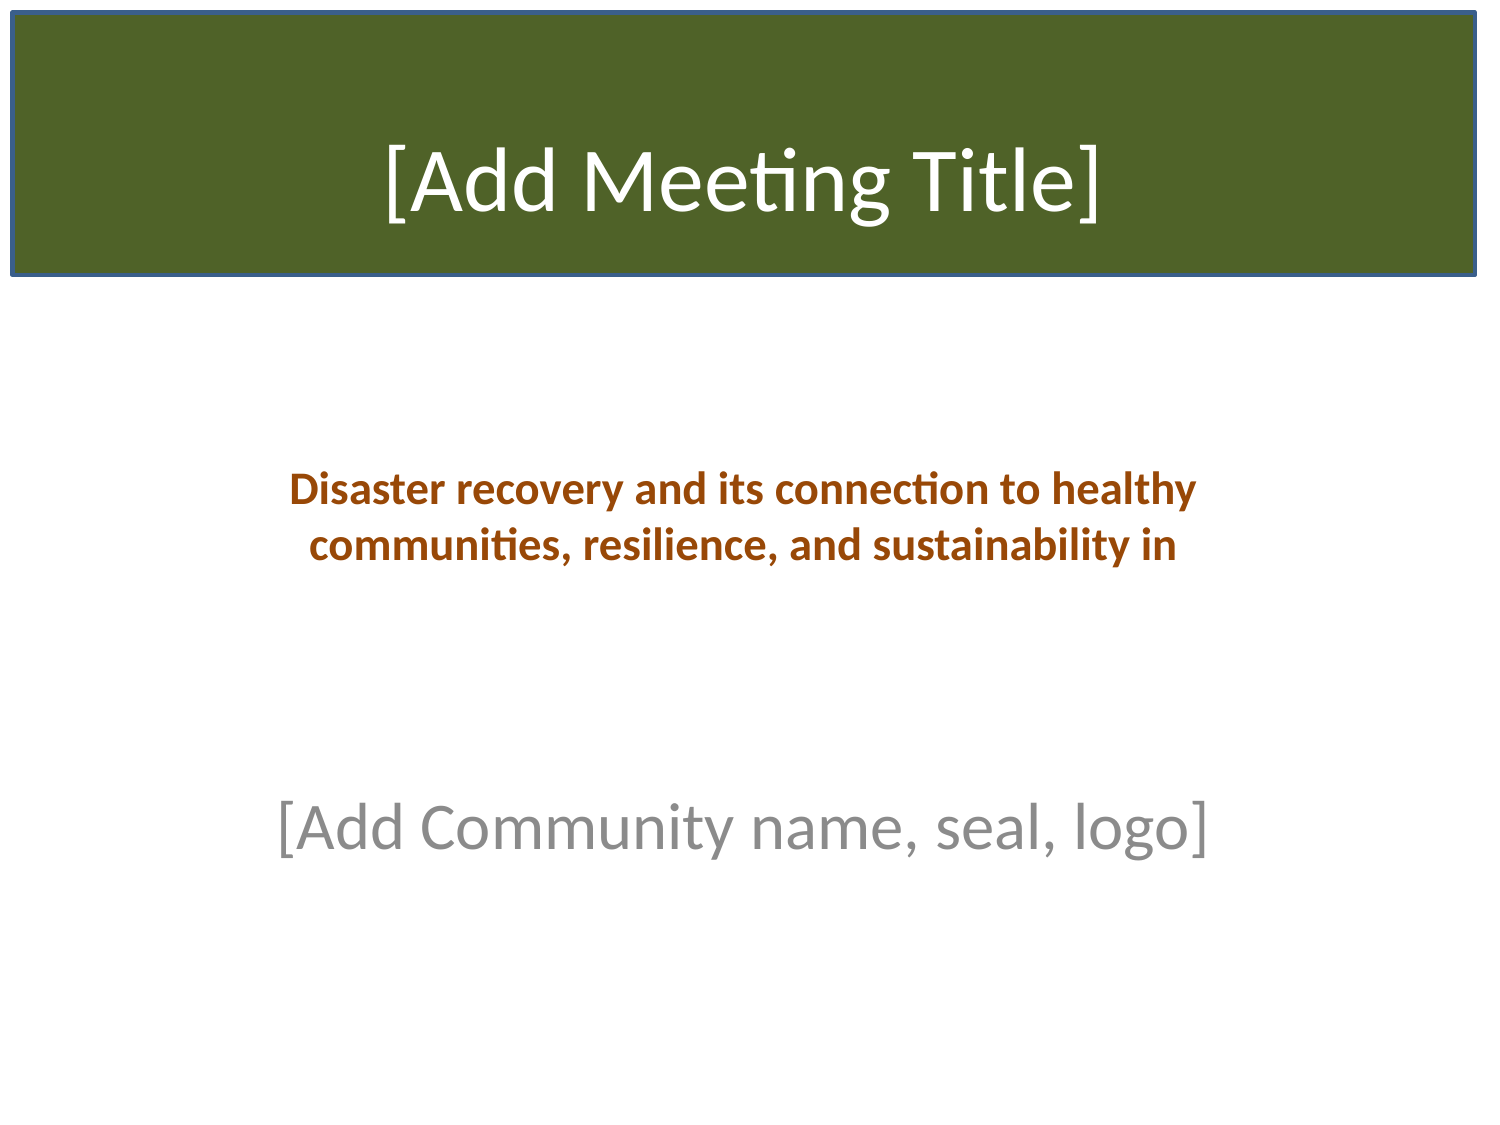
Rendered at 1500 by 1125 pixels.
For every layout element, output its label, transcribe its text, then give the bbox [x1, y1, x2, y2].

text_box [Add Meeting Title] [318, 112, 1169, 238]
subtitle [Add Community name, seal, logo] [218, 774, 1269, 1063]
title Disaster recovery and its connection to healthy communities, resilience, and sustainability in [178, 337, 1310, 579]
text_box [10, 10, 1477, 277]
